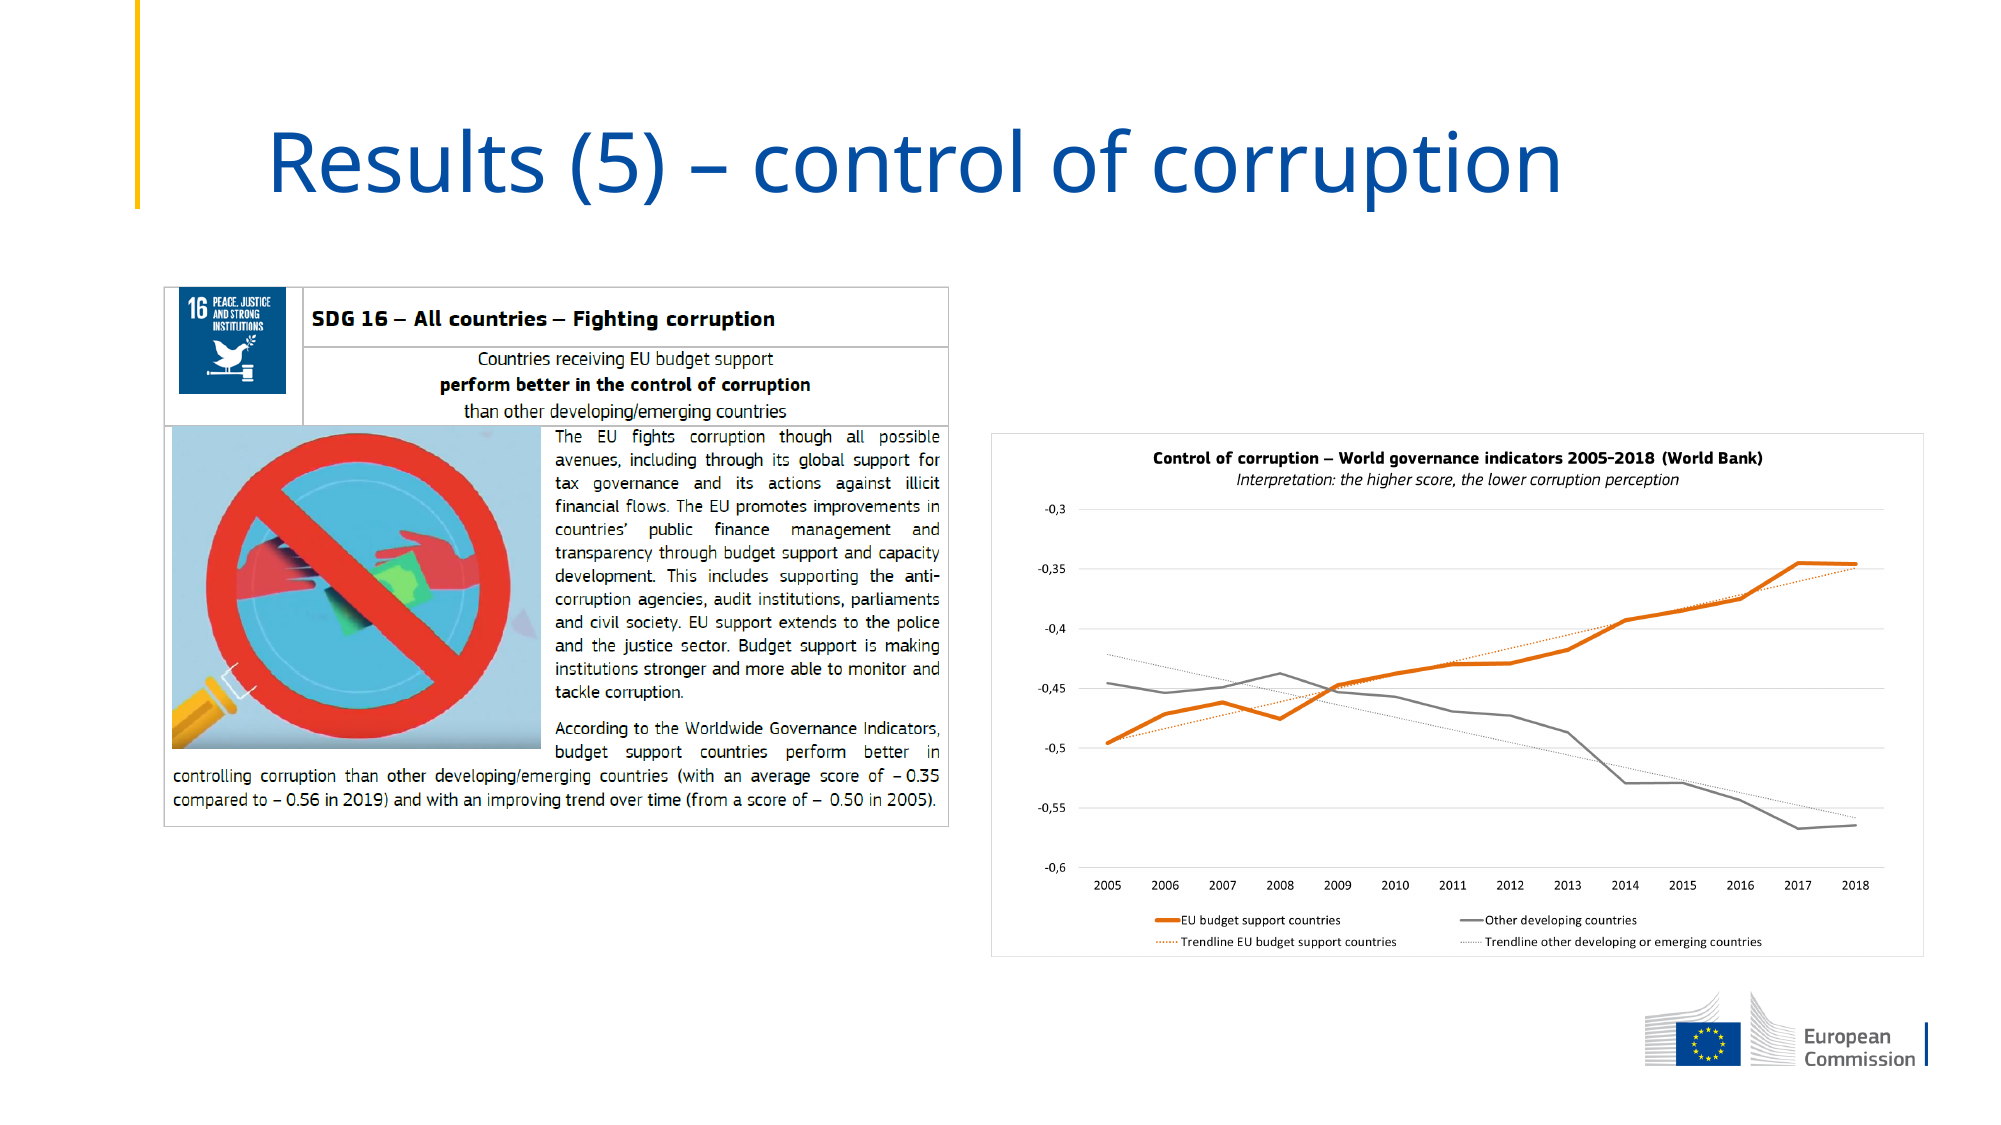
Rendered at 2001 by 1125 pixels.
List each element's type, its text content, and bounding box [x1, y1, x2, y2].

picture [991, 433, 1924, 957]
title Results (5) – control of corruption [133, 81, 1875, 211]
picture [1645, 991, 1928, 1066]
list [159, 282, 953, 831]
